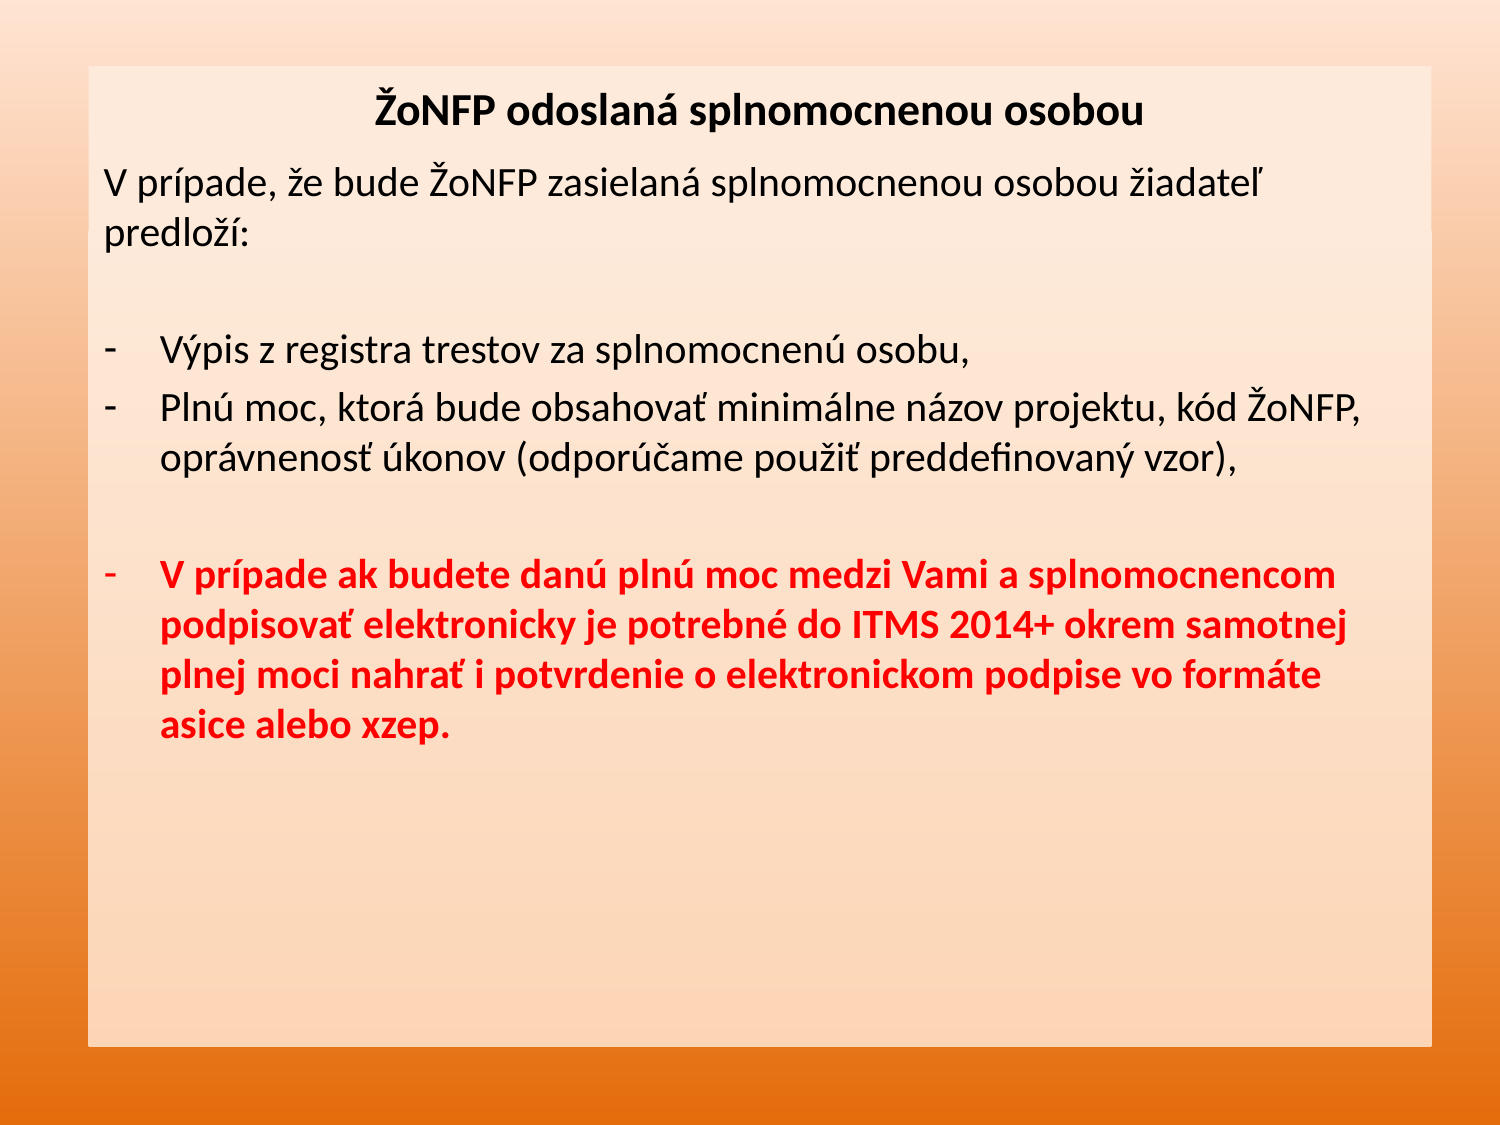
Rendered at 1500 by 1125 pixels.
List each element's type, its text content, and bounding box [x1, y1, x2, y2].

list ŽoNFP odoslaná splnomocnenou osobou V prípade, že bude ŽoNFP zasielaná splnomocnenou osobou žiadateľ predloží: Výpis z registra trestov za splnomocnenú osobu, Plnú moc, ktorá bude obsahovať minimálne názov projektu, kód ŽoNFP, oprávnenosť úkonov (odporúčame použiť preddefinovaný vzor), V prípade ak budete danú plnú moc medzi Vami a splnomocnencom podpisovať elektronicky je potrebné do ITMS 2014+ okrem samotnej plnej moci nahrať i potvrdenie o elektronickom podpise vo formáte asice alebo xzep. [88, 66, 1432, 1048]
